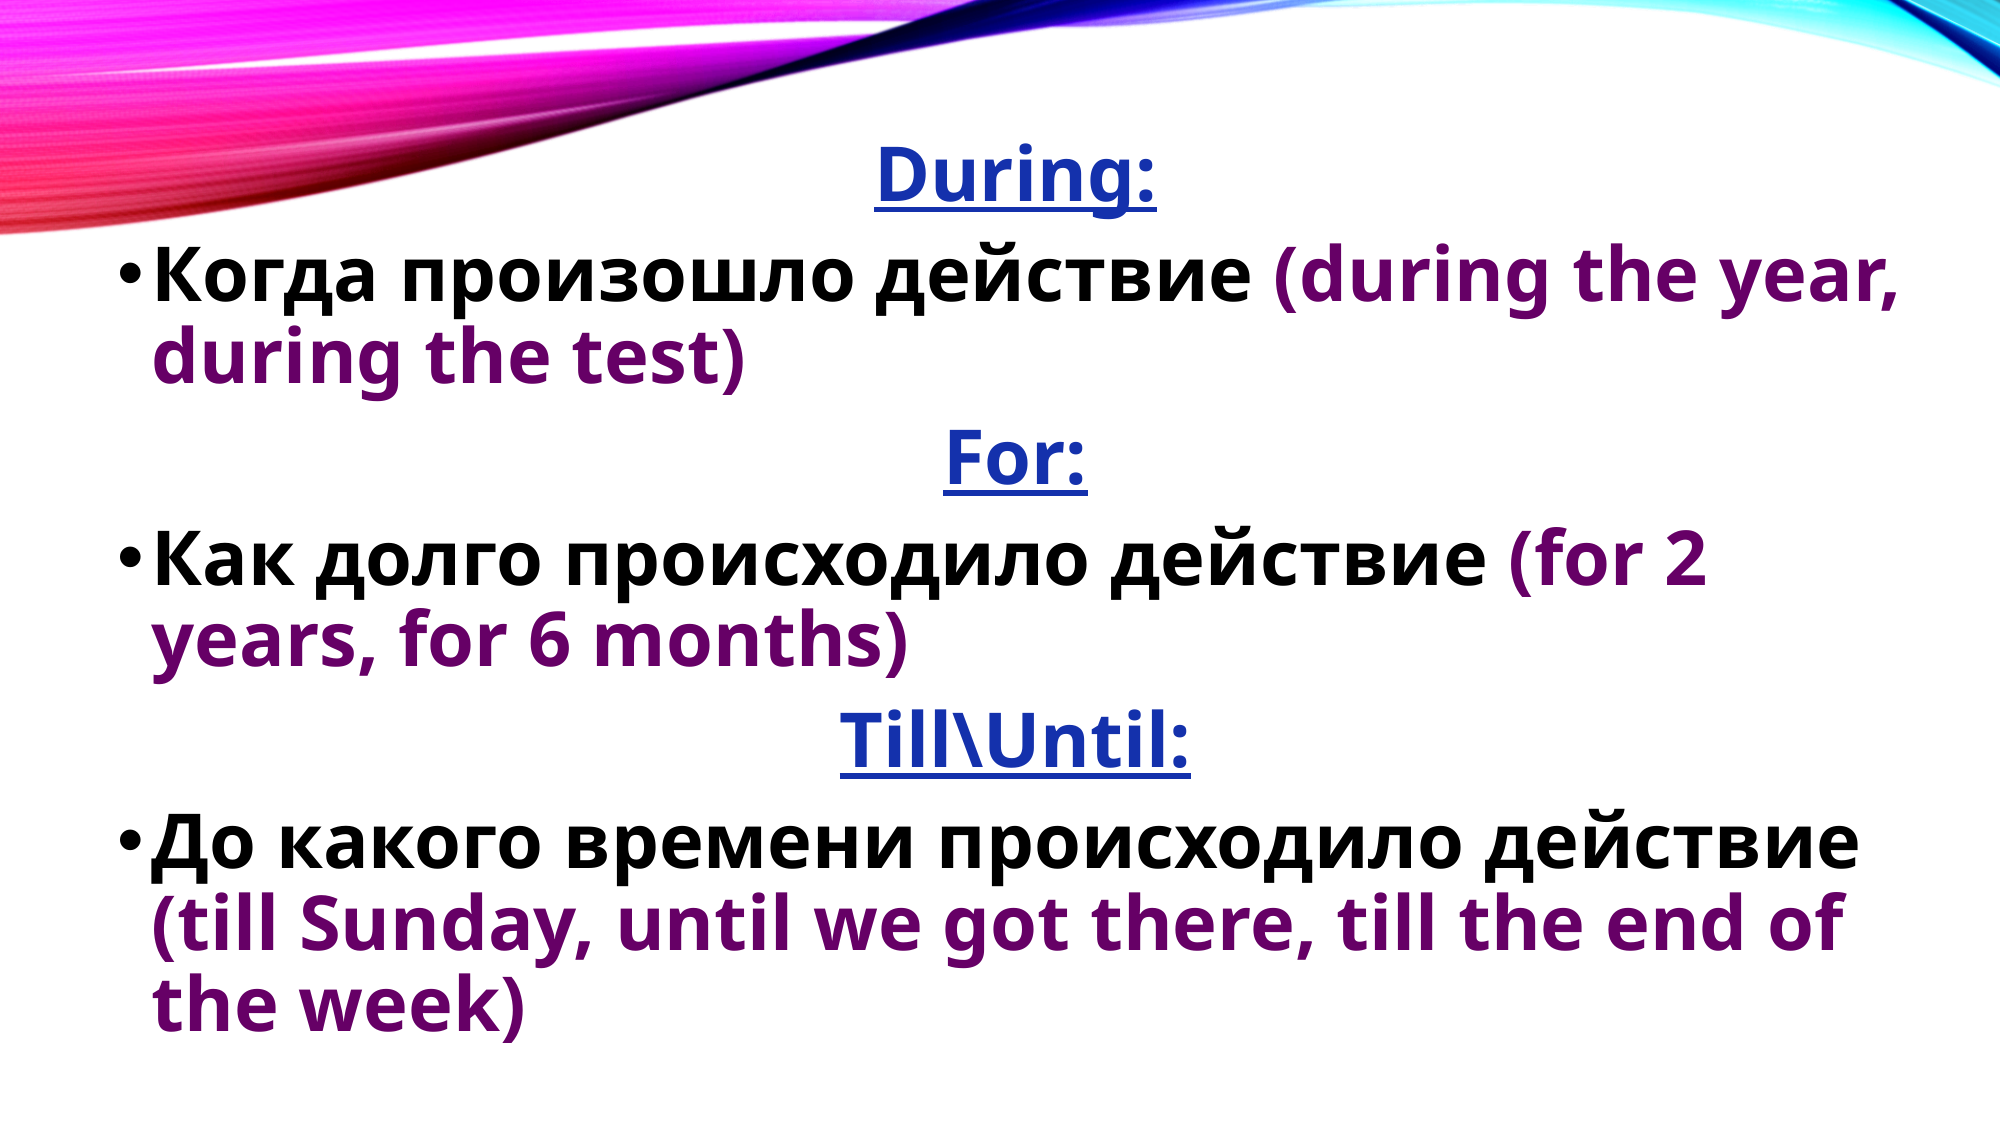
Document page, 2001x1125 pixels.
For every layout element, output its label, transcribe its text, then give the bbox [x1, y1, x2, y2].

picture [1910, 0, 2000, 45]
picture [0, 0, 2000, 237]
picture [1890, 0, 2000, 75]
list During: Когда произошло действие (during the year, during the test) For: Как долго происходило действие (for 2 years, for 6 months) Till\Until: До какого времени происходило действие (till Sunday, until we got there, till the end of the week) [102, 128, 1928, 1058]
